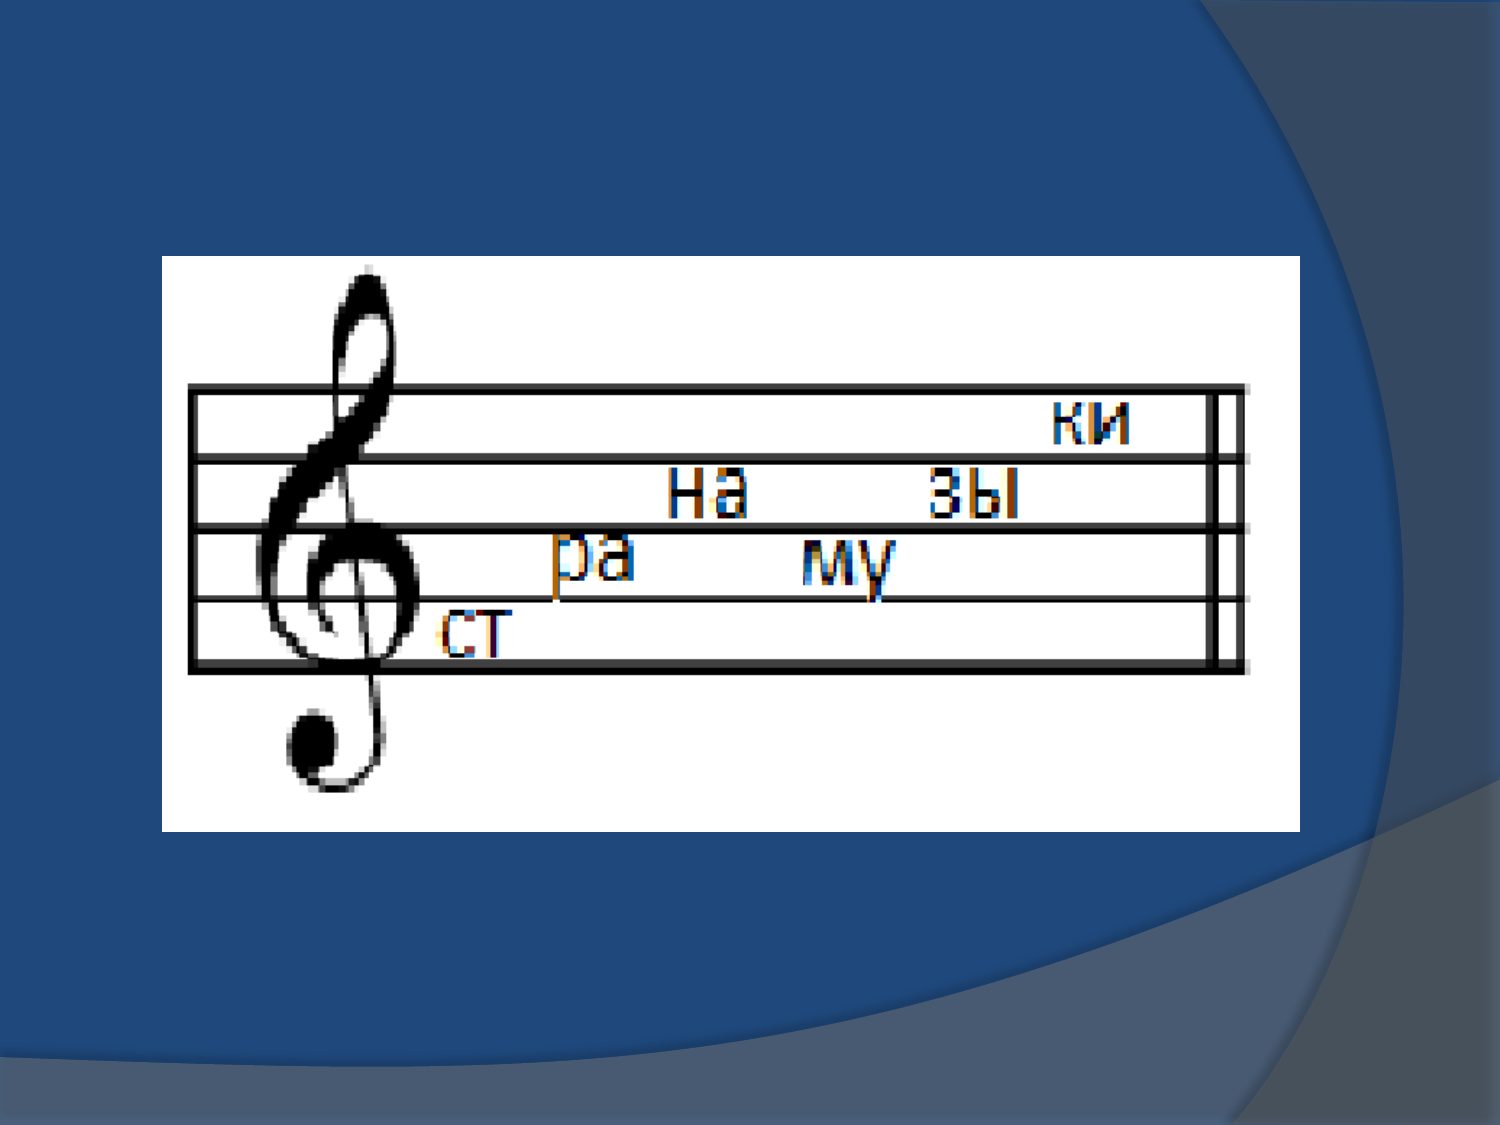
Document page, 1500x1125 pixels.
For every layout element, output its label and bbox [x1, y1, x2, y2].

list [162, 256, 1301, 832]
